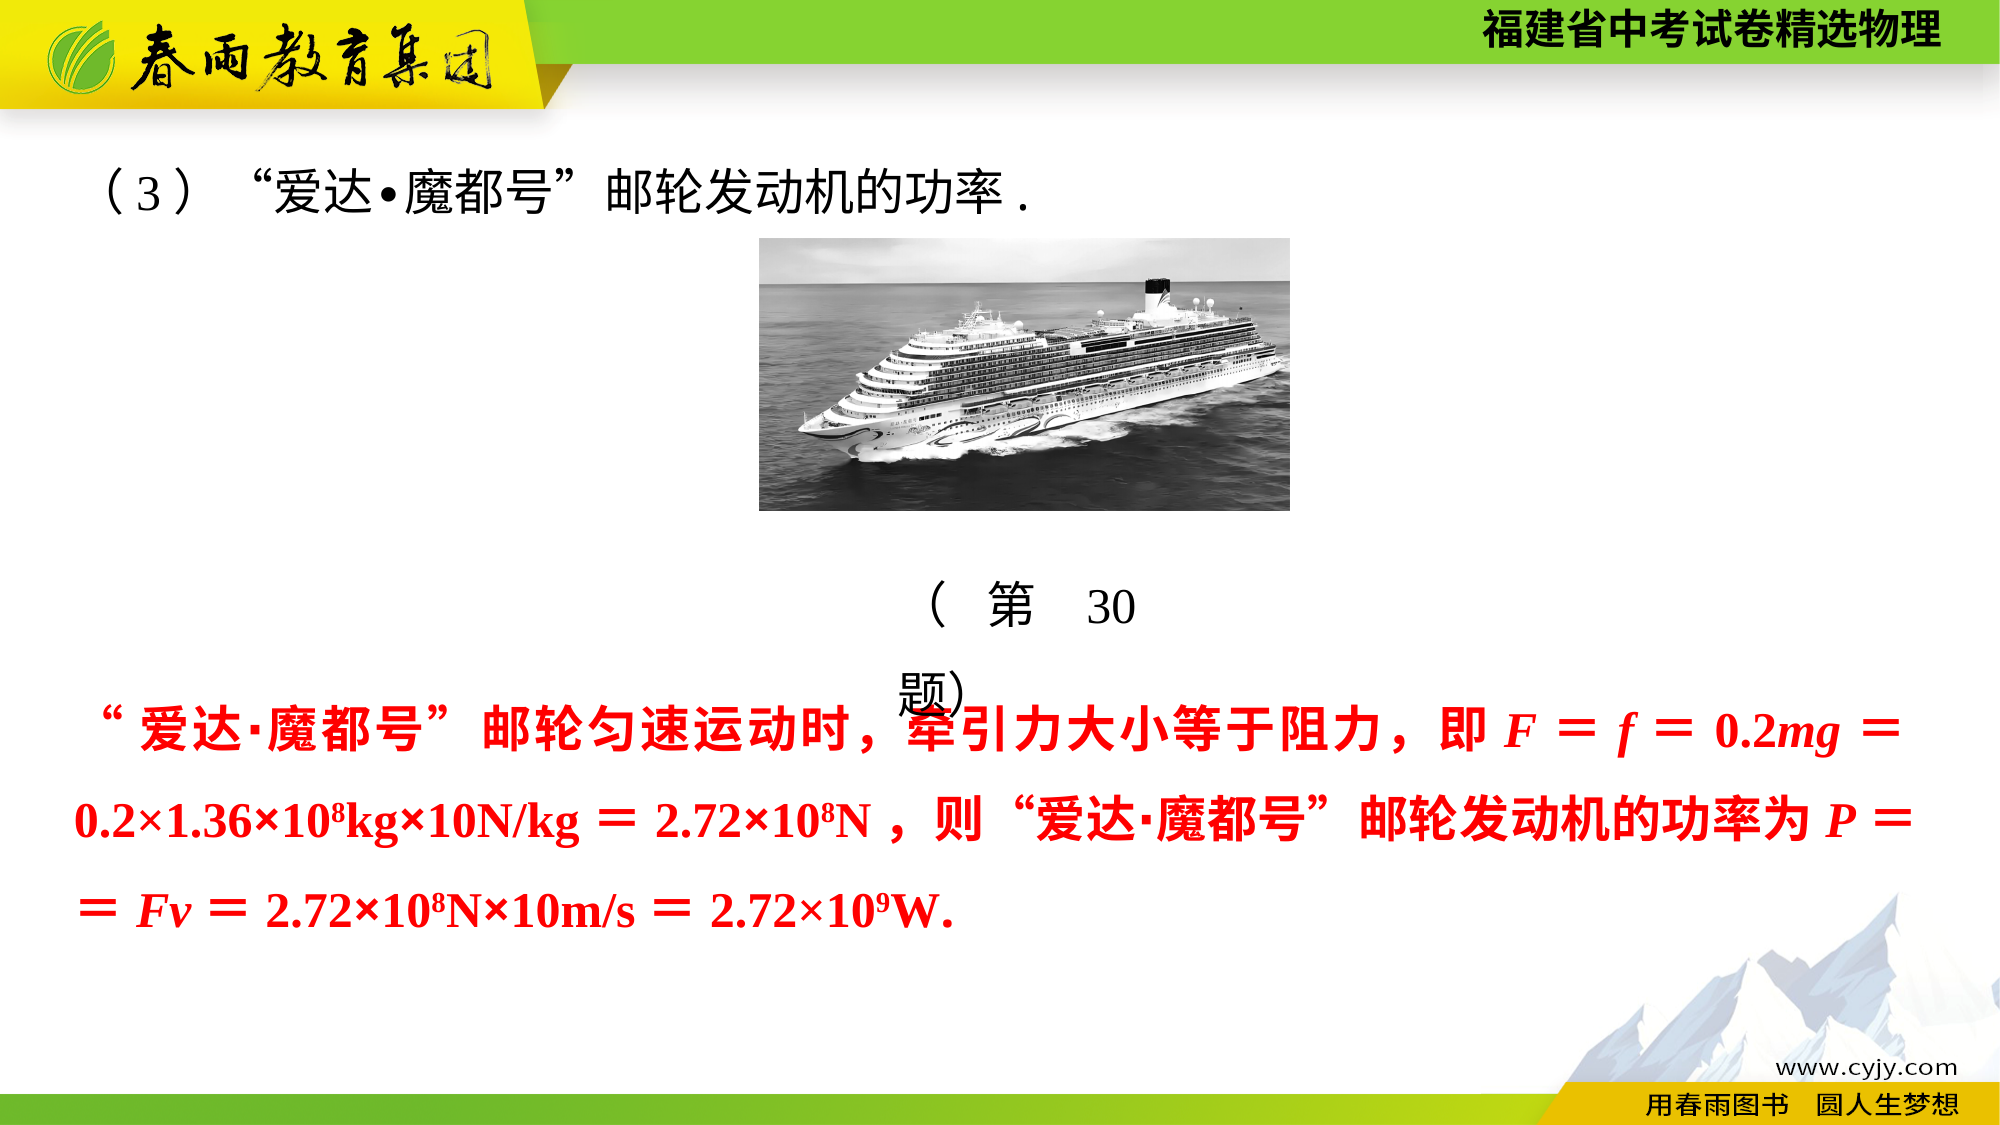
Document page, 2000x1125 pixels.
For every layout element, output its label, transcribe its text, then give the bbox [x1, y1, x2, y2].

picture [0, 0, 2000, 1125]
text_box （第30题） [883, 535, 1163, 641]
list （3）“爱达∙魔都号”邮轮发动机的功率. [59, 122, 1944, 229]
